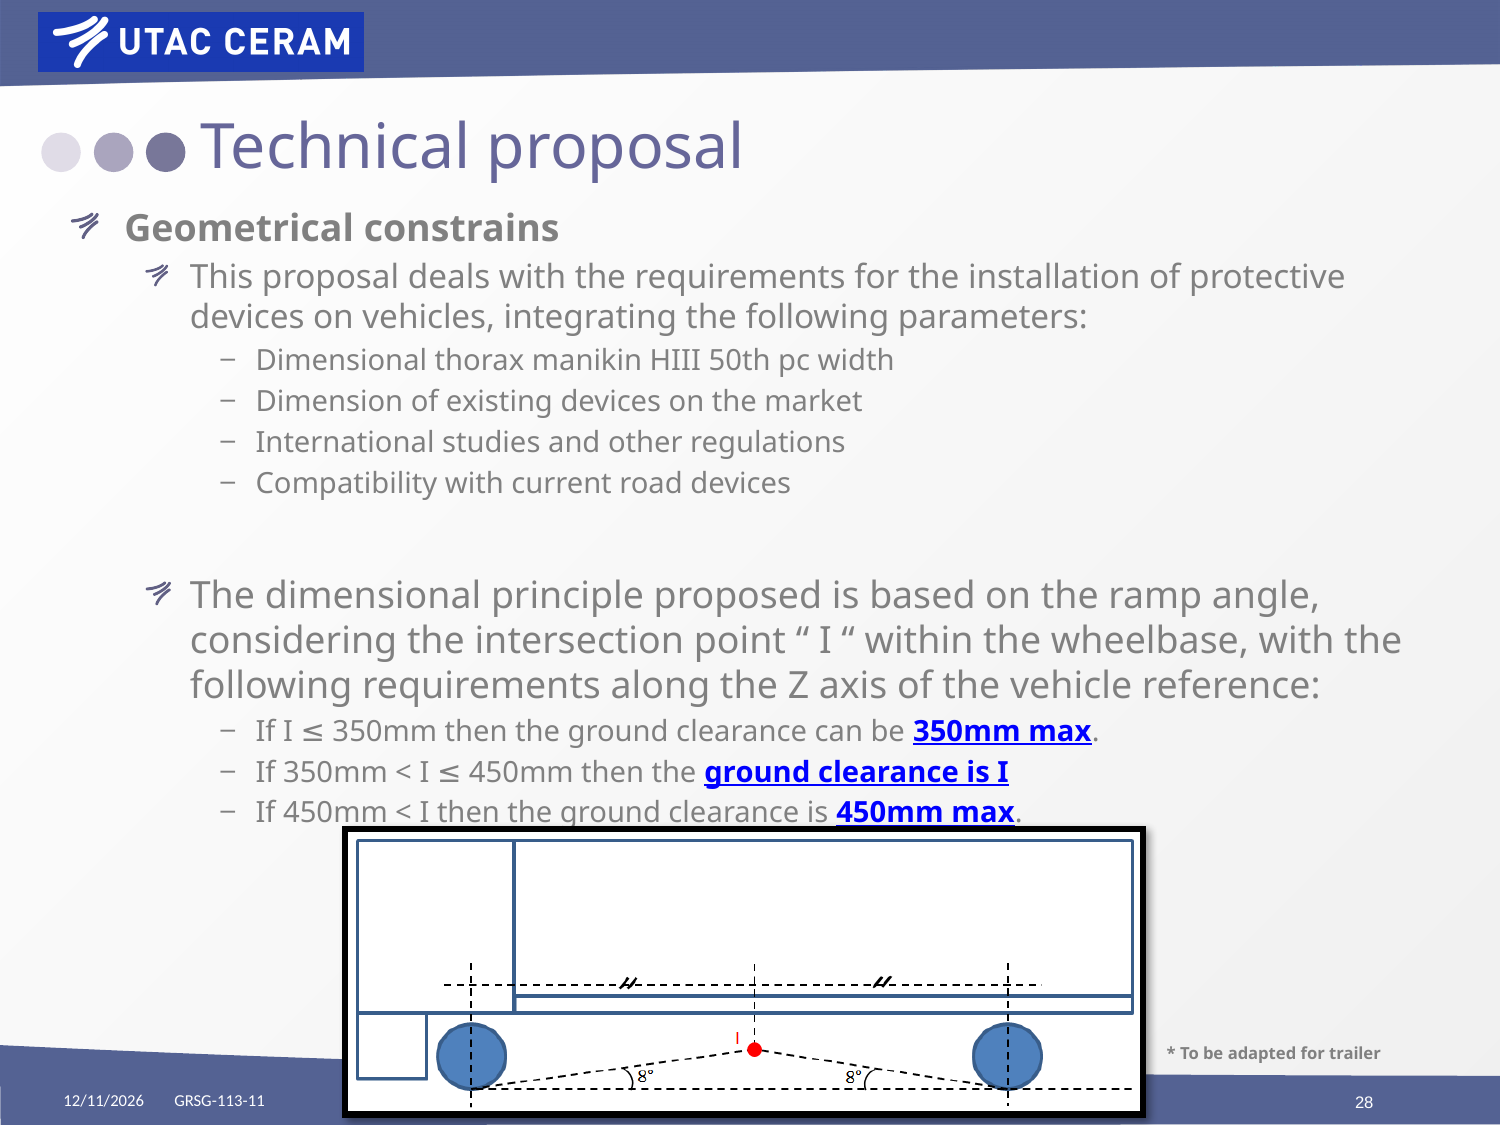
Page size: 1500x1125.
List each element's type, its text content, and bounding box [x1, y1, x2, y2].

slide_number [0, 1069, 159, 1125]
list Geometrical constrains This proposal deals with the requirements for the installation of protective devices on vehicles, integrating the following parameters: Dimensional thorax manikin HIII 50th pc width Dimension of existing devices on the market International studies and other regulations Compatibility with current road devices The dimensional principle proposed is based on the ramp angle, considering the intersection point “ I “ within the wheelbase, with the following requirements along the Z axis of the vehicle reference: If I ≤ 350mm then the ground clearance can be 350mm max. If 350mm < I ≤ 450mm then the ground clearance is I If 450mm < I then the ground clearance is 450mm max. [53, 196, 1471, 1000]
text_box * To be adapted for trailer [1183, 1034, 1436, 1090]
footer GRSG-113-11 [159, 1069, 343, 1125]
picture [143, 263, 170, 288]
picture [68, 211, 101, 241]
title Technical proposal [185, 90, 1446, 197]
picture [143, 580, 173, 607]
picture [0, 0, 1500, 87]
picture [348, 831, 1141, 1112]
